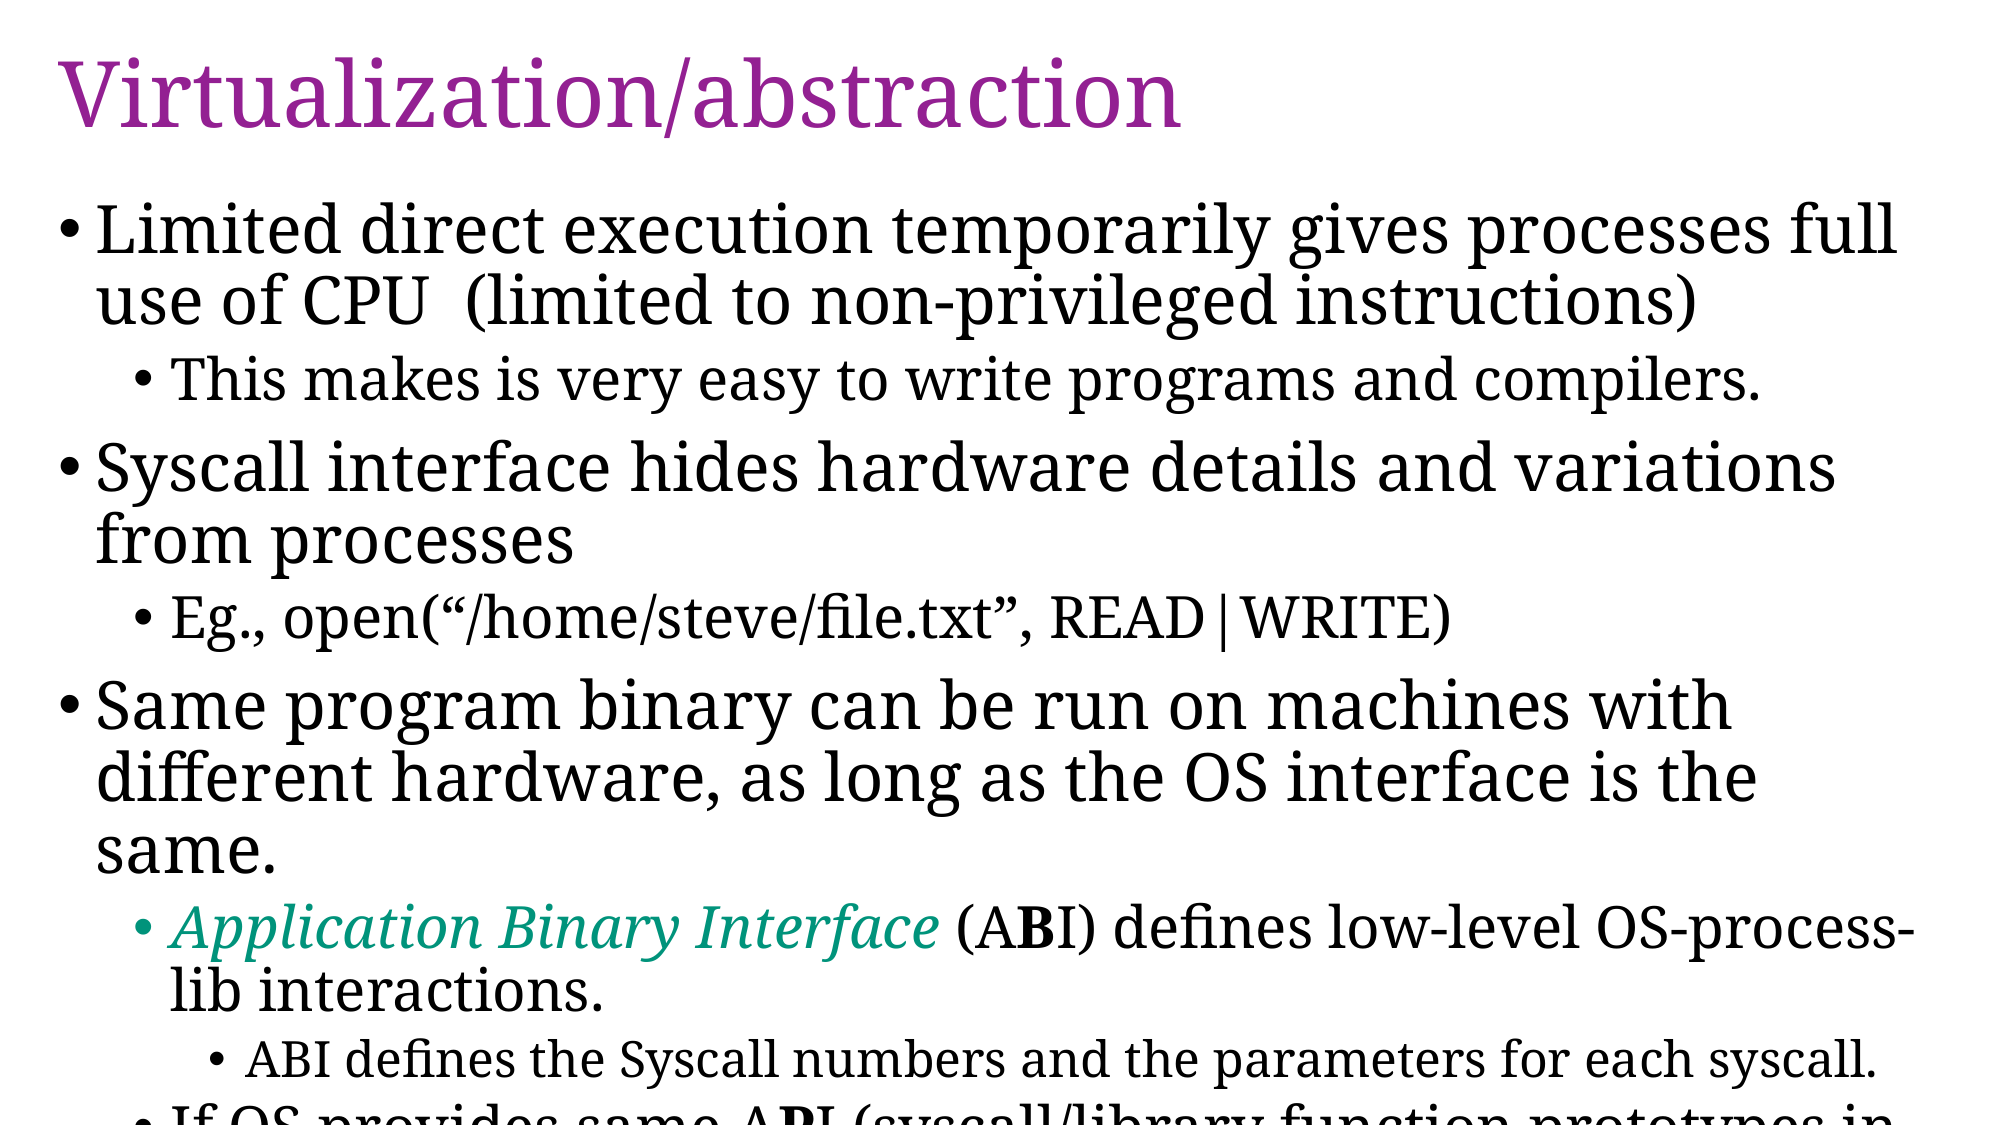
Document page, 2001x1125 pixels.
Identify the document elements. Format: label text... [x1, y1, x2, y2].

list Limited direct execution temporarily gives processes full use of CPU (limited to non-privileged instructions) This makes is very easy to write programs and compilers. Syscall interface hides hardware details and variations from processes Eg., open(“/home/steve/file.txt”, READ|WRITE) Same program binary can be run on machines with different hardware, as long as the OS interface is the same. Application Binary Interface (ABI) defines low-level OS-process-lib interactions. ABI defines the Syscall numbers and the parameters for each syscall. If OS provides same API (syscall/library function prototypes in header files), program source code need not change, but may be require recompilation. [43, 188, 1953, 1106]
title Virtualization/abstraction [43, 25, 1953, 171]
